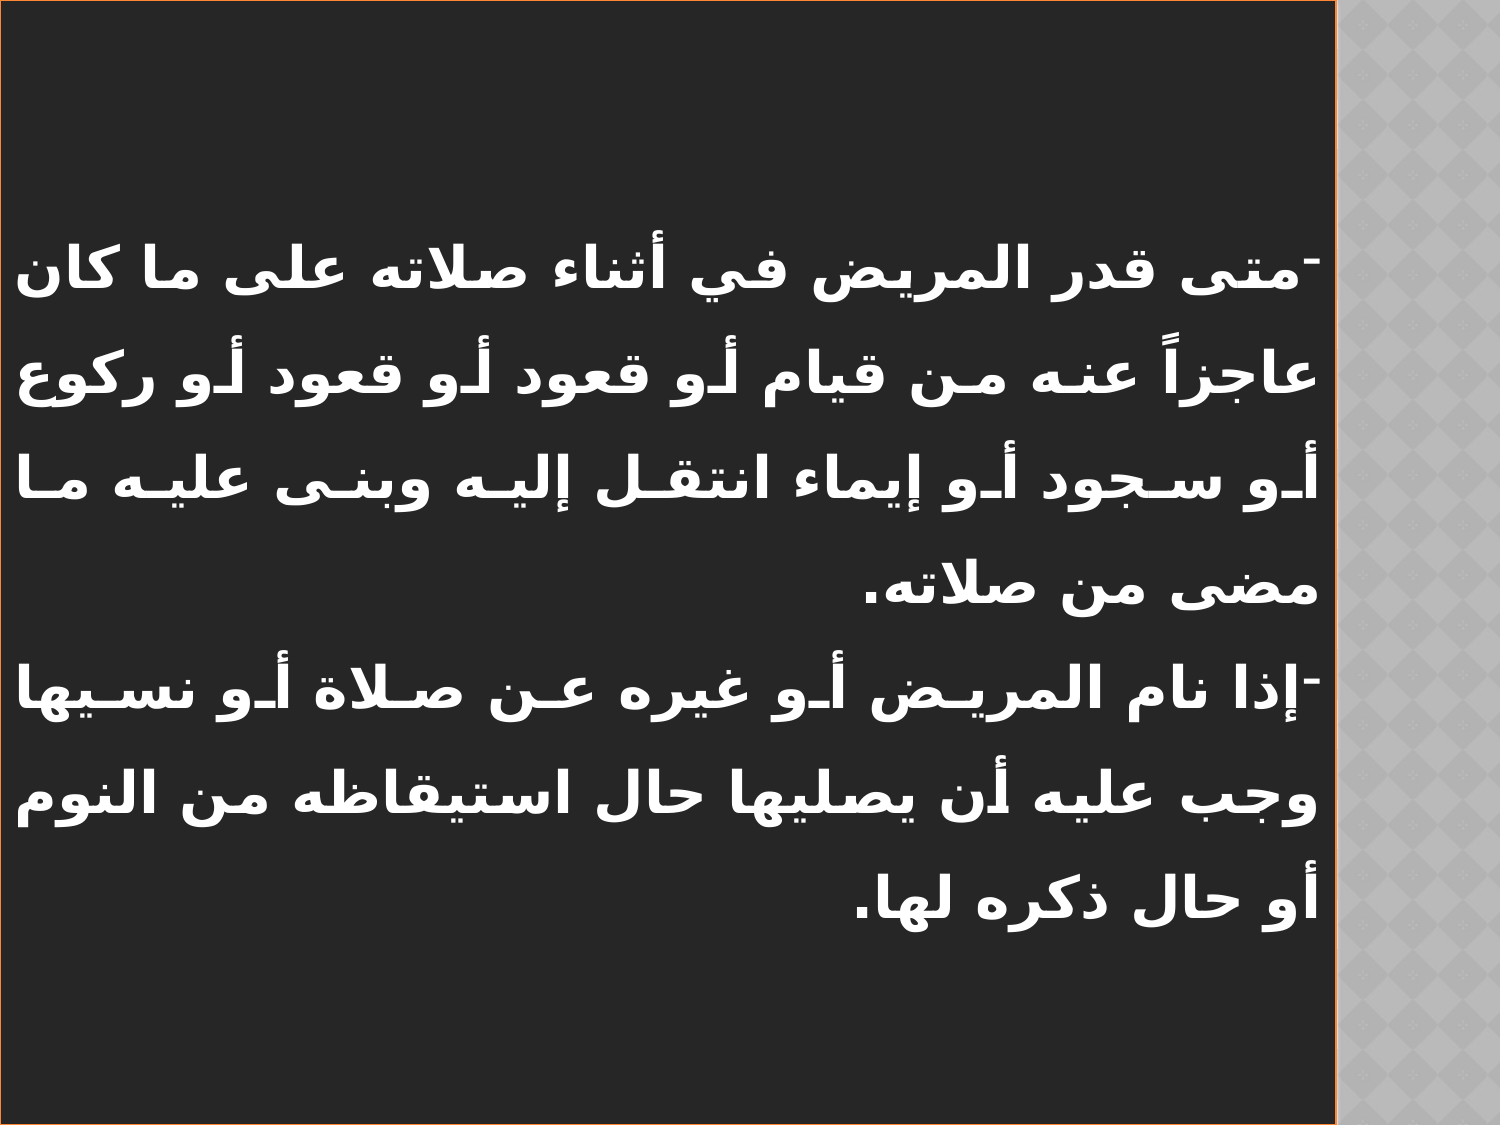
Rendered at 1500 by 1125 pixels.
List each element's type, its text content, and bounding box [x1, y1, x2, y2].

text_box متى قدر المريض في أثناء صلاته على ما كان عاجزاً عنه من قيام أو قعود أو قعود أو ركوع أو سجود أو إيماء انتقل إليه وبنى عليه ما مضى من صلاته. إذا نام المريض أو غيره عن صلاة أو نسيها وجب عليه أن يصليها حال استيقاظه من النوم أو حال ذكره لها. [0, 0, 1337, 1125]
